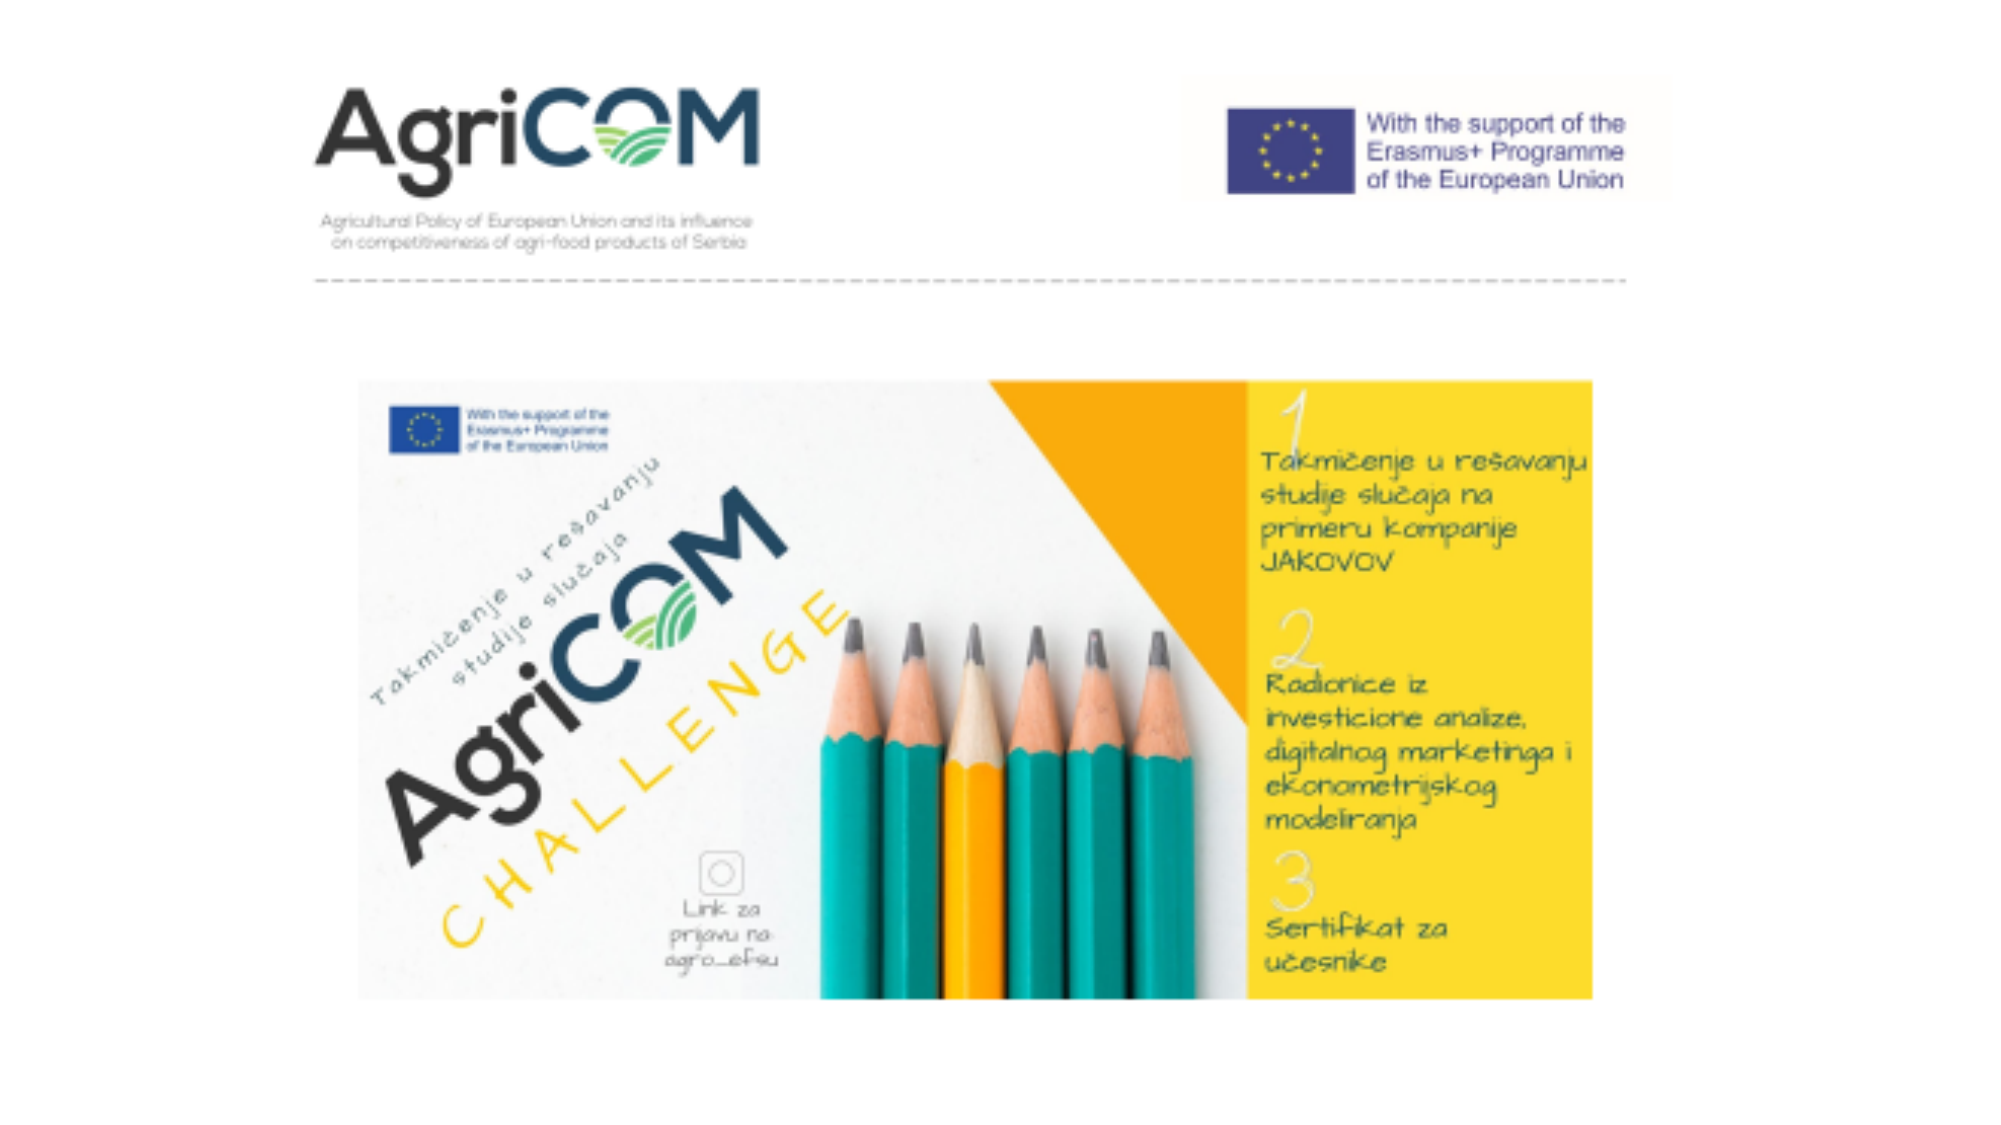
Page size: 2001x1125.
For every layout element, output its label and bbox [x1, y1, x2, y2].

picture [247, 31, 1706, 1125]
